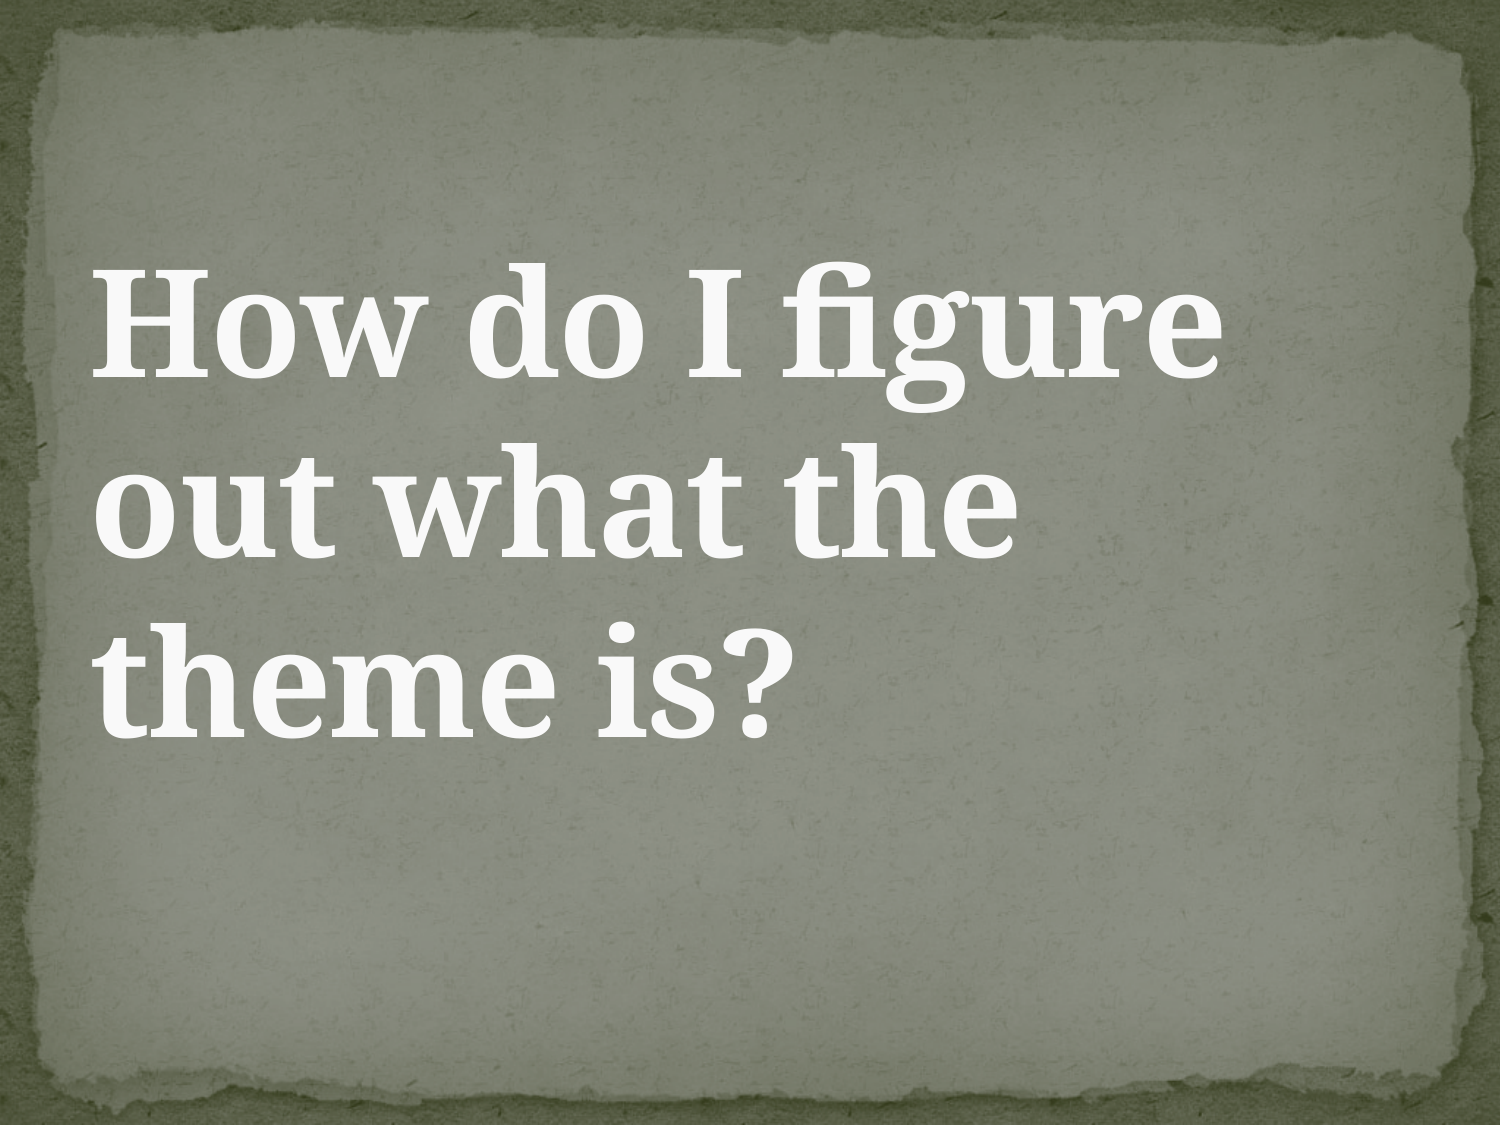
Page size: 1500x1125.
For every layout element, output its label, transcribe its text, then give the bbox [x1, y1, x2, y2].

title How do I figure out what the theme is? [74, 45, 1500, 776]
